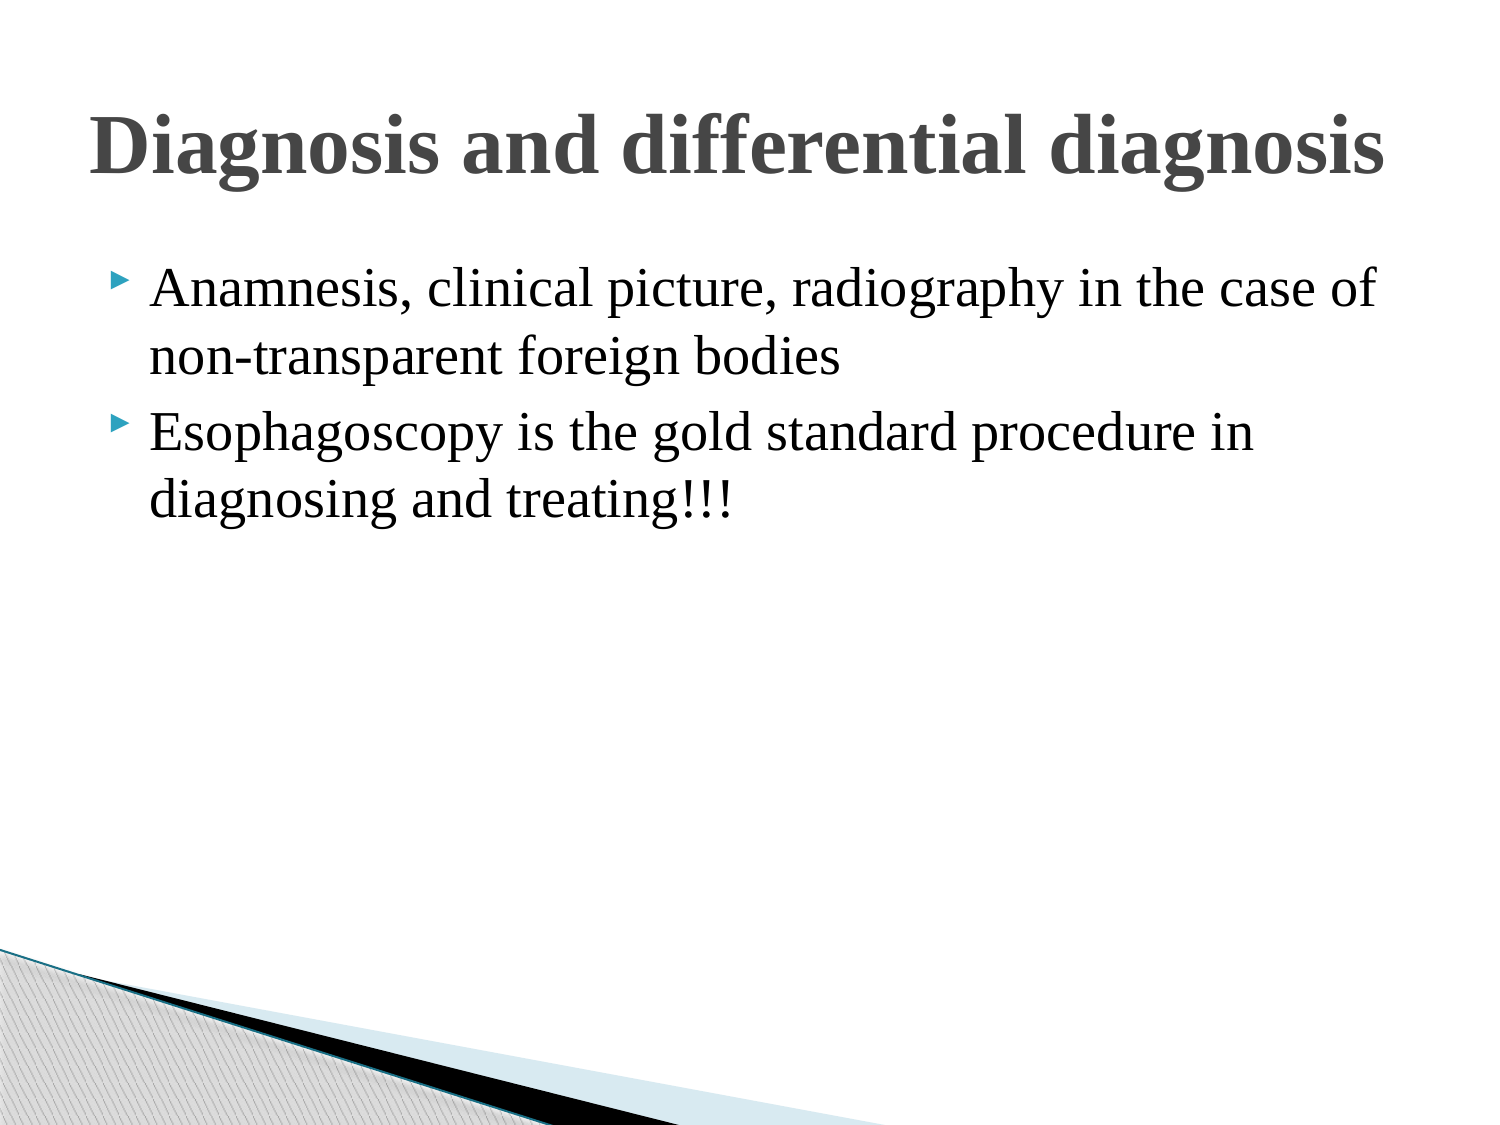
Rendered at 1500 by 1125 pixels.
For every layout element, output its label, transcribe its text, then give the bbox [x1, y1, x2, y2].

list Anamnesis, clinical picture, radiography in the case of non-transparent foreign bodies Esophagoscopy is the gold standard procedure in diagnosing and treating!!! [75, 243, 1425, 986]
title Diagnosis and differential diagnosis [75, 45, 1425, 233]
